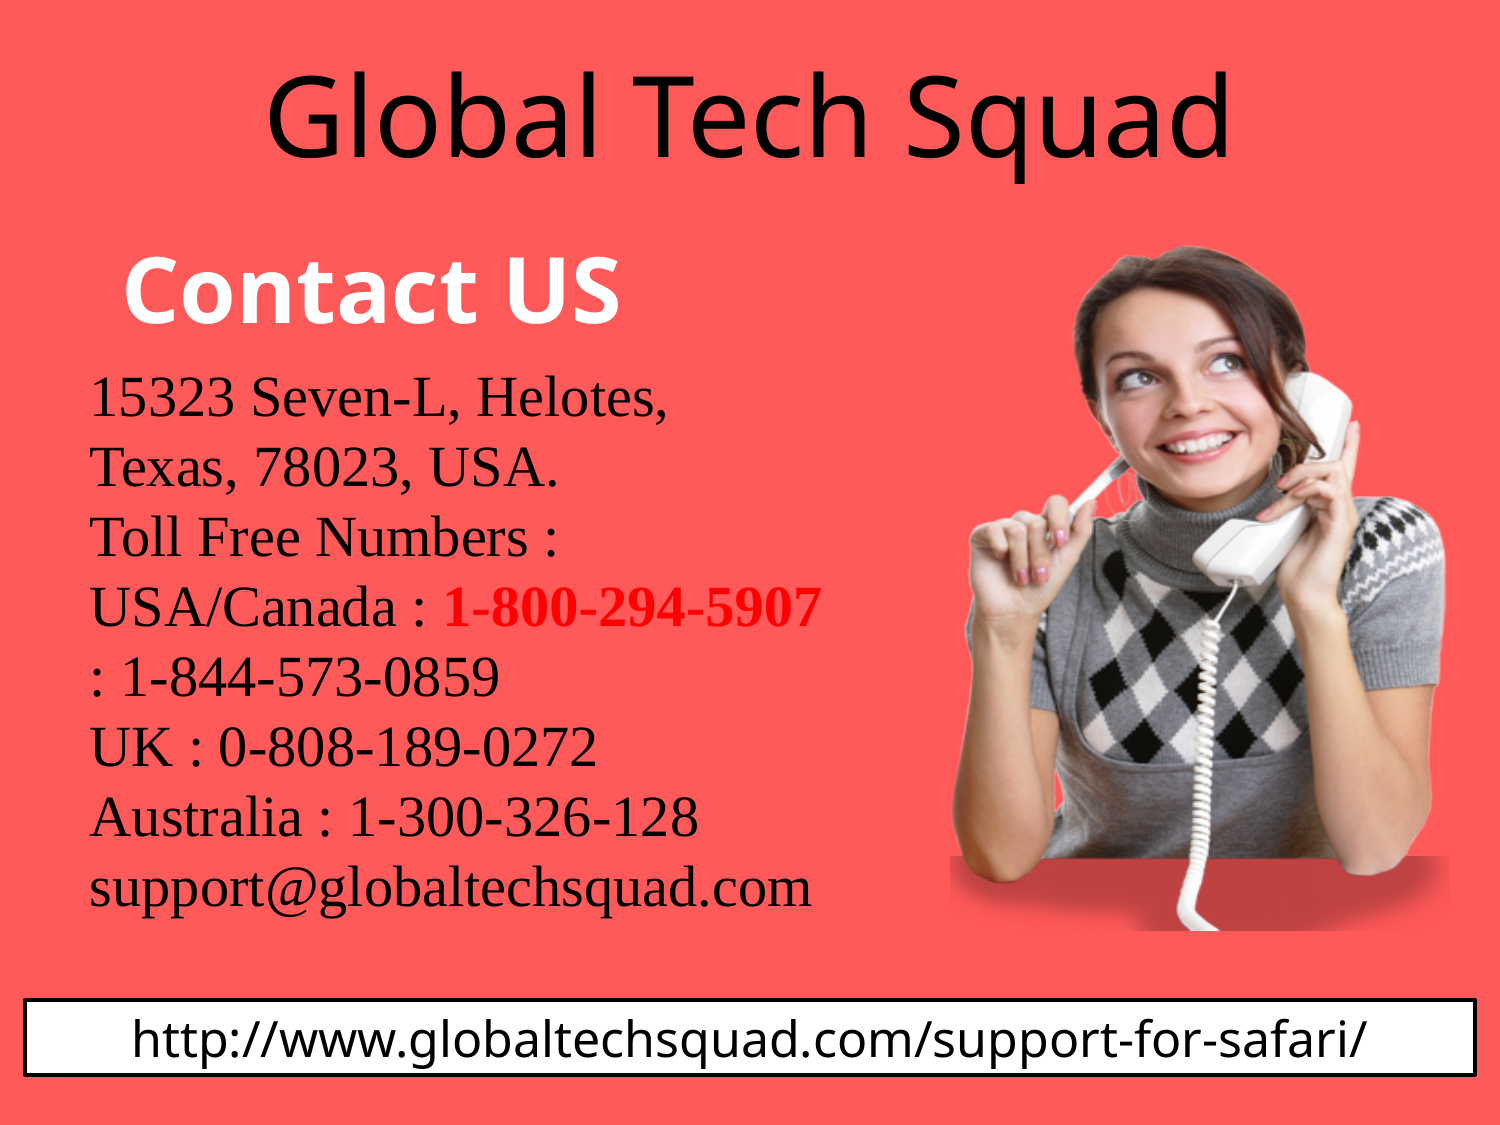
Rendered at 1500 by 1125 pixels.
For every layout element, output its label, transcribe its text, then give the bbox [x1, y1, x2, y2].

text_box Contact US [29, 224, 715, 350]
text_box http://www.globaltechsquad.com/support-for-safari/ [23, 998, 1477, 1077]
text_box Global Tech Squad [248, 37, 1252, 188]
picture [949, 244, 1451, 932]
text_box 15323 Seven-L, Helotes, Texas, 78023, USA. Toll Free Numbers : USA/Canada : 1-800-294-5907 : 1-844-573-0859 UK : 0-808-189-0272 Australia : 1-300-326-128 support@globaltechsquad.com [75, 350, 944, 925]
